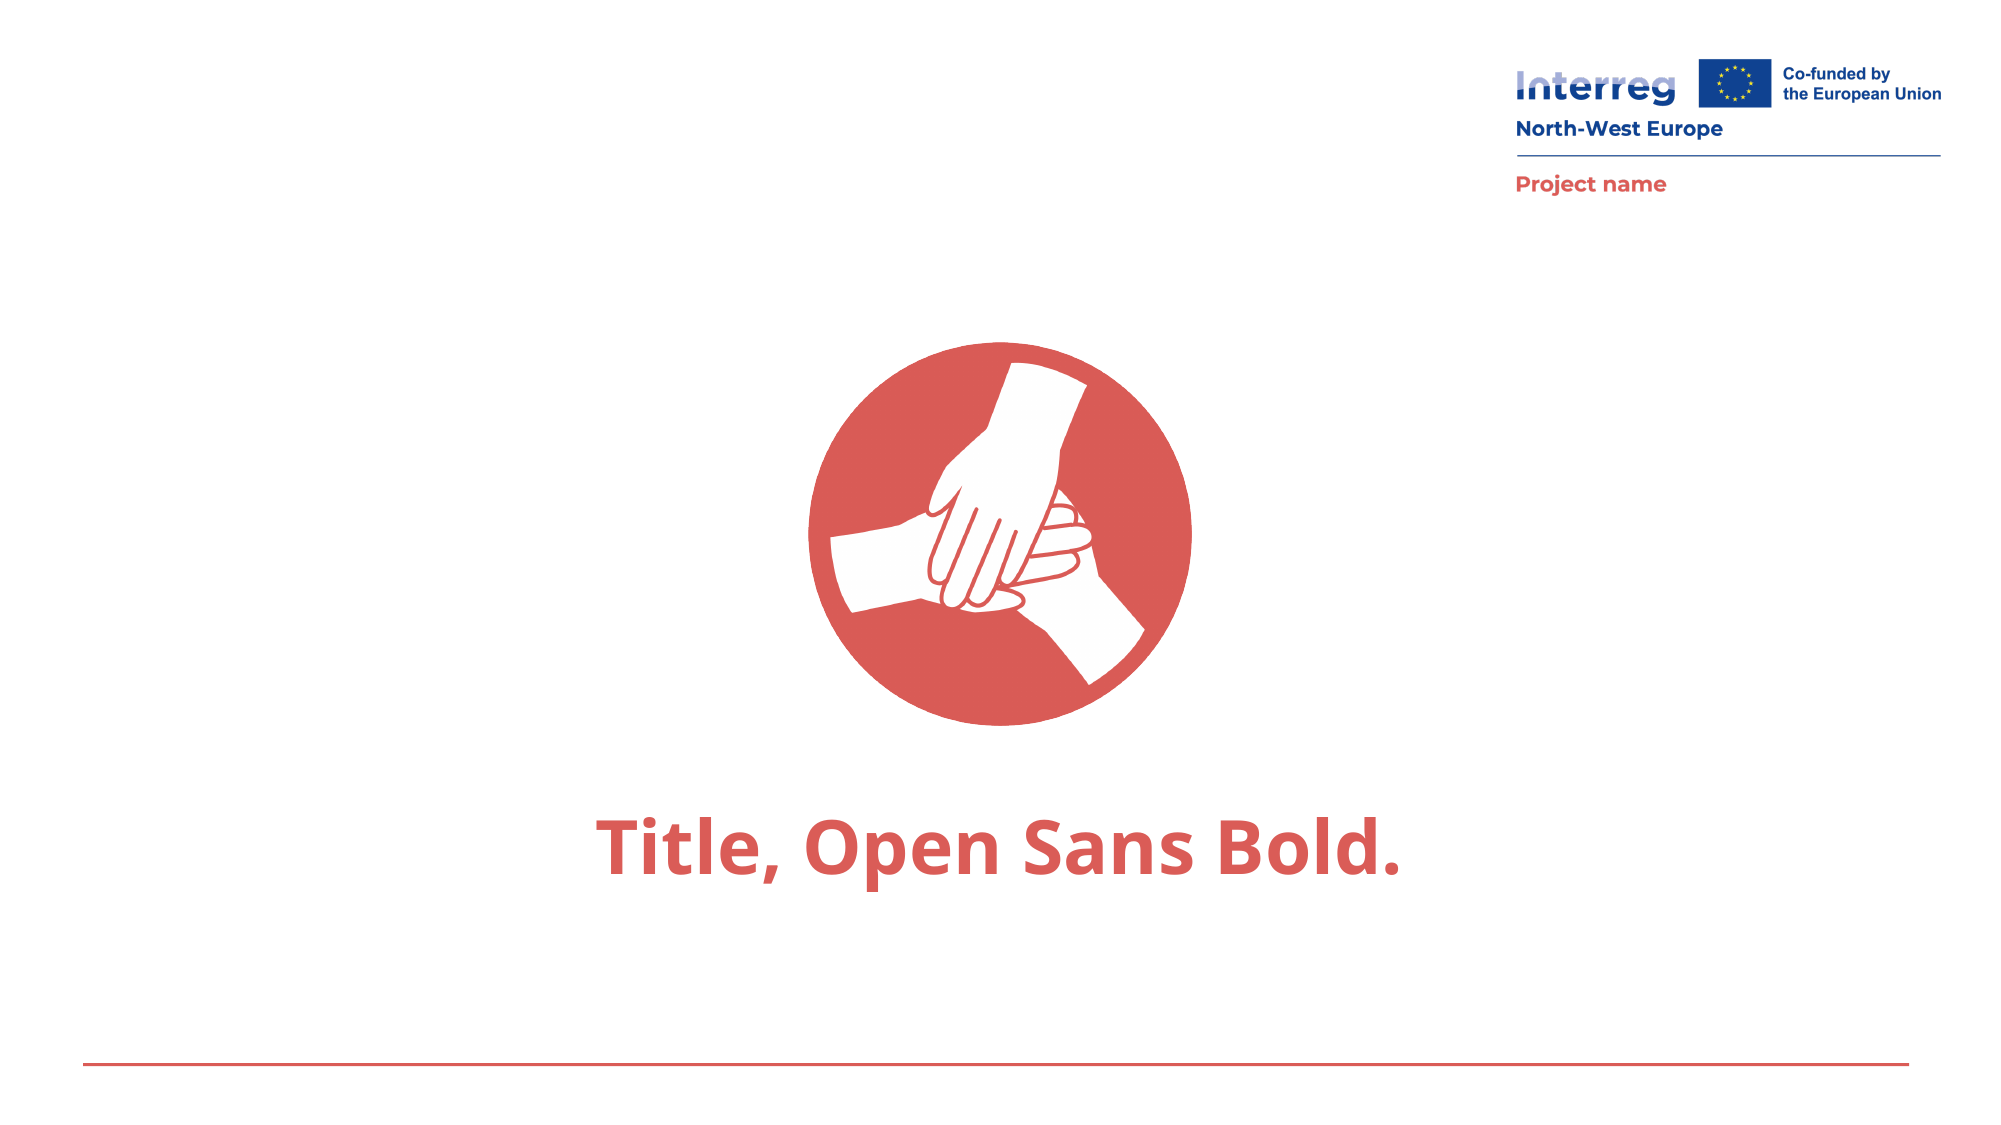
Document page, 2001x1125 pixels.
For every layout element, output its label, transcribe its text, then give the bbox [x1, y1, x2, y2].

picture [1458, 0, 2000, 251]
picture [808, 342, 1192, 726]
text_box Title, Open Sans Bold. [362, 792, 1638, 939]
